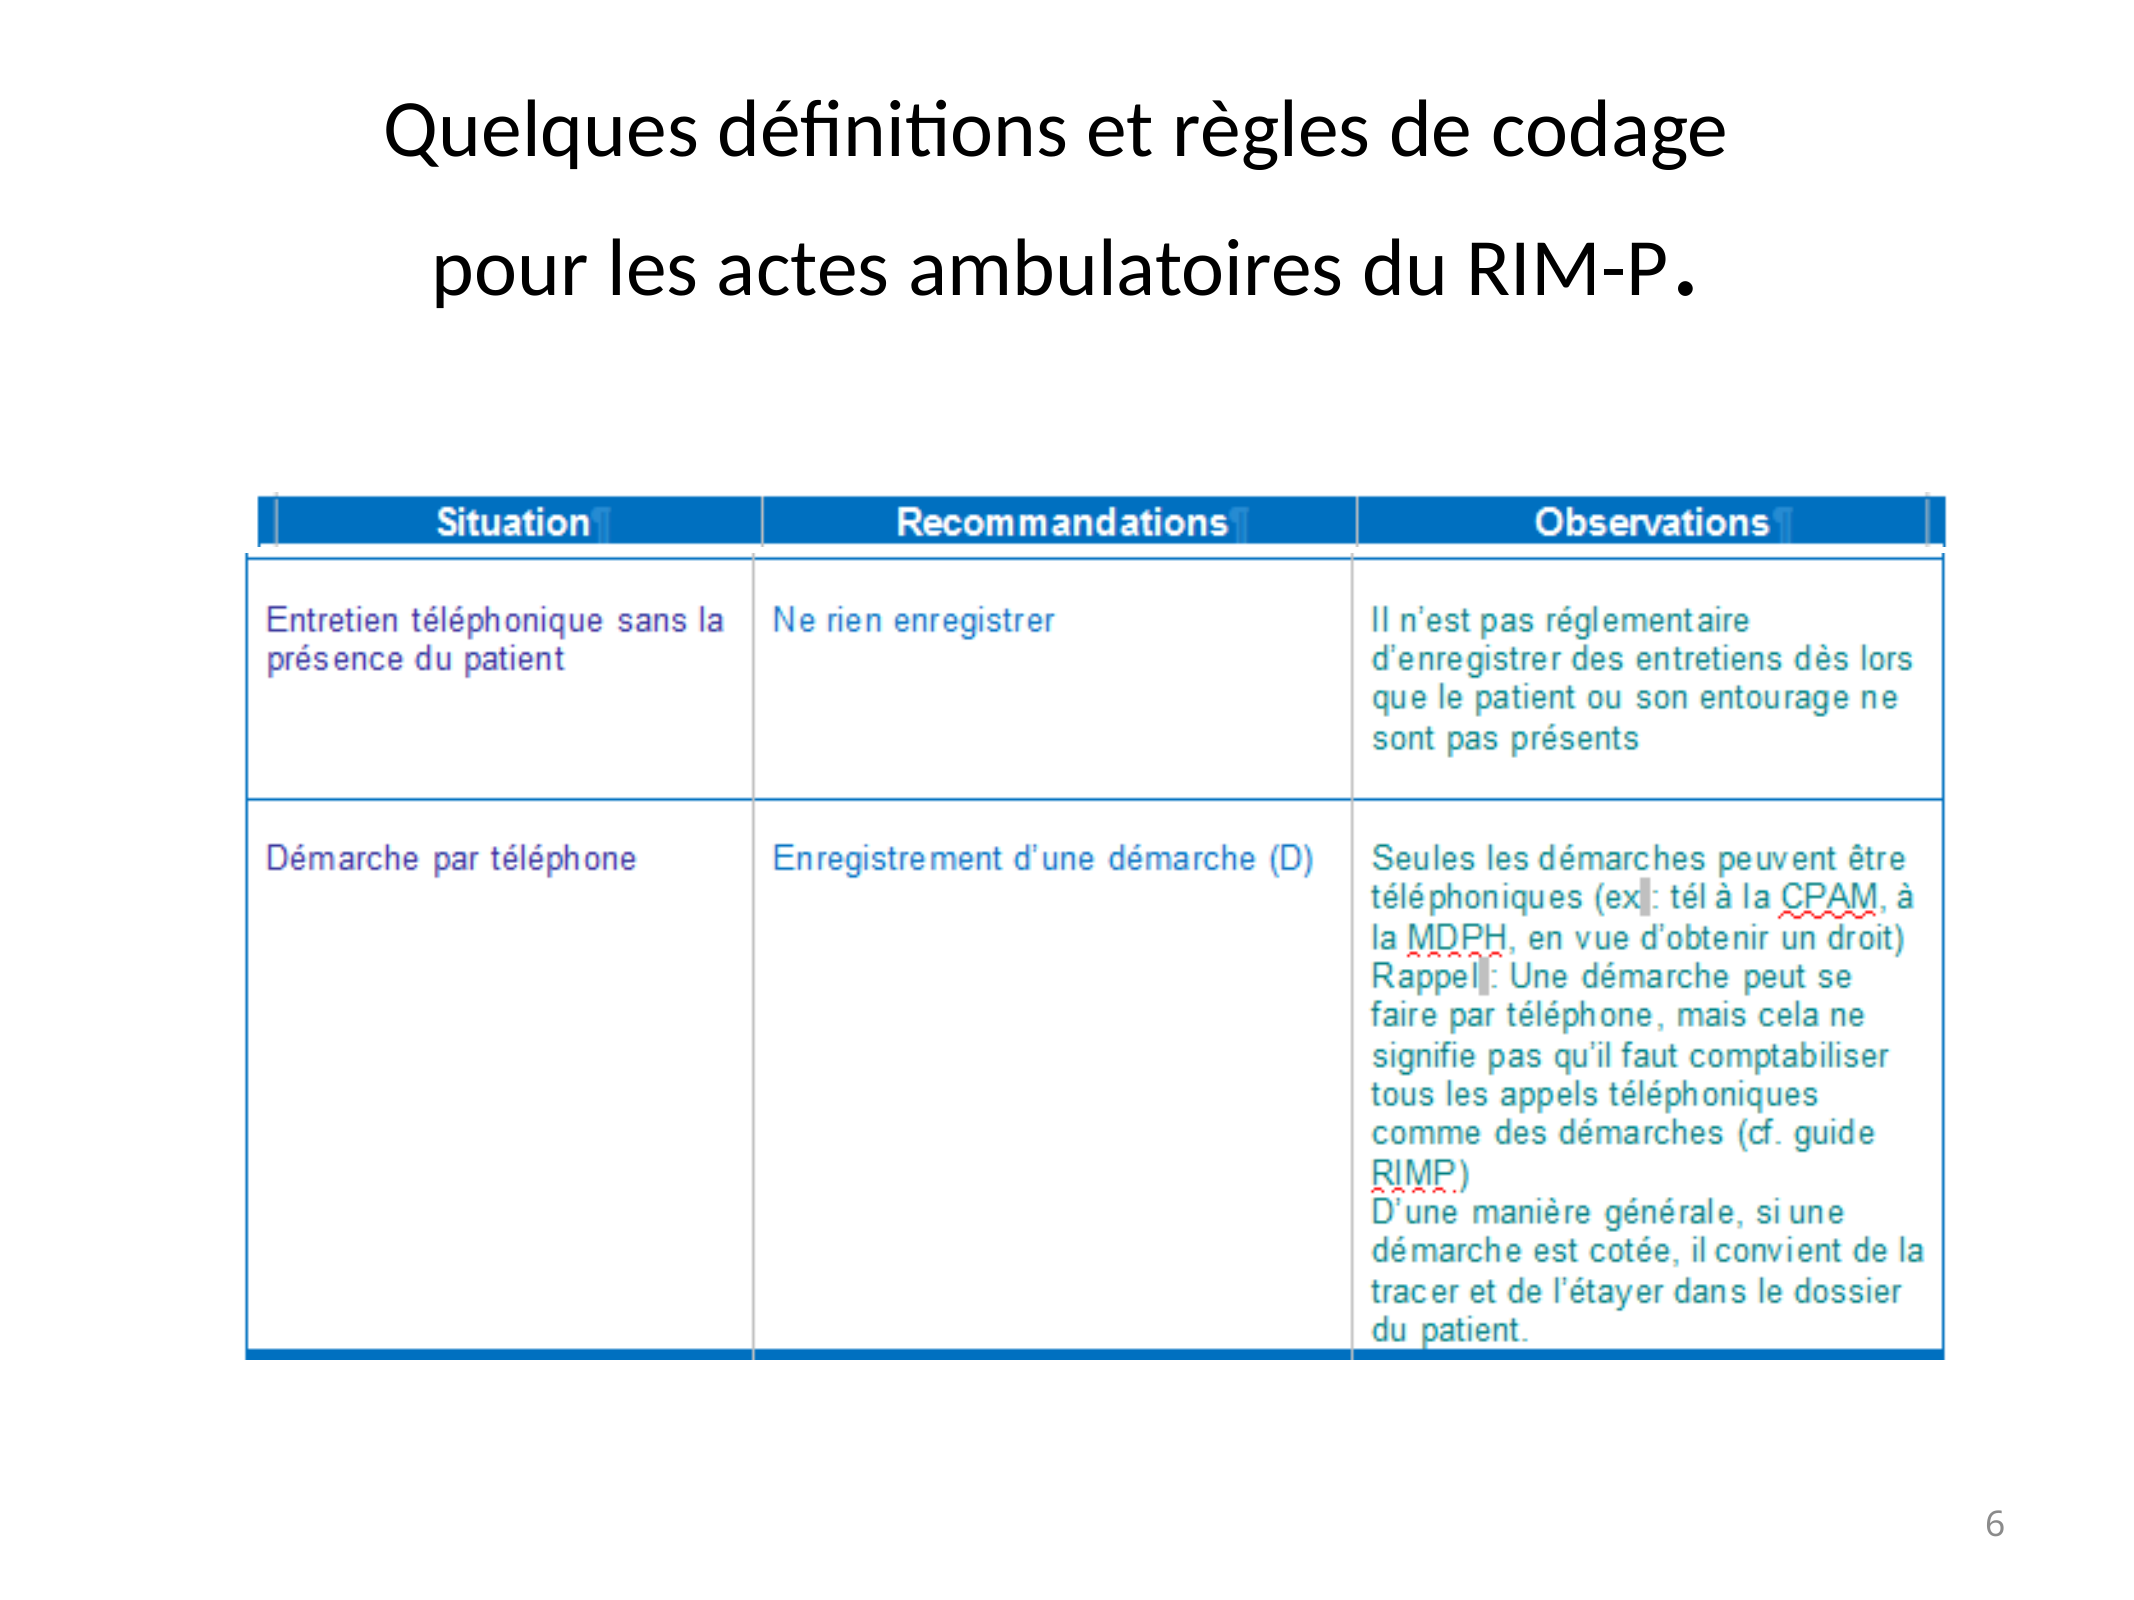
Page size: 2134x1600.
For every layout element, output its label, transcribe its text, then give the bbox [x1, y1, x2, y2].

slide_number 6 [1528, 1482, 2027, 1569]
picture [236, 553, 1953, 1360]
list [251, 492, 1954, 547]
title Quelques définitions et règles de codage pour les actes ambulatoires du RIM-P. [106, 64, 2027, 331]
